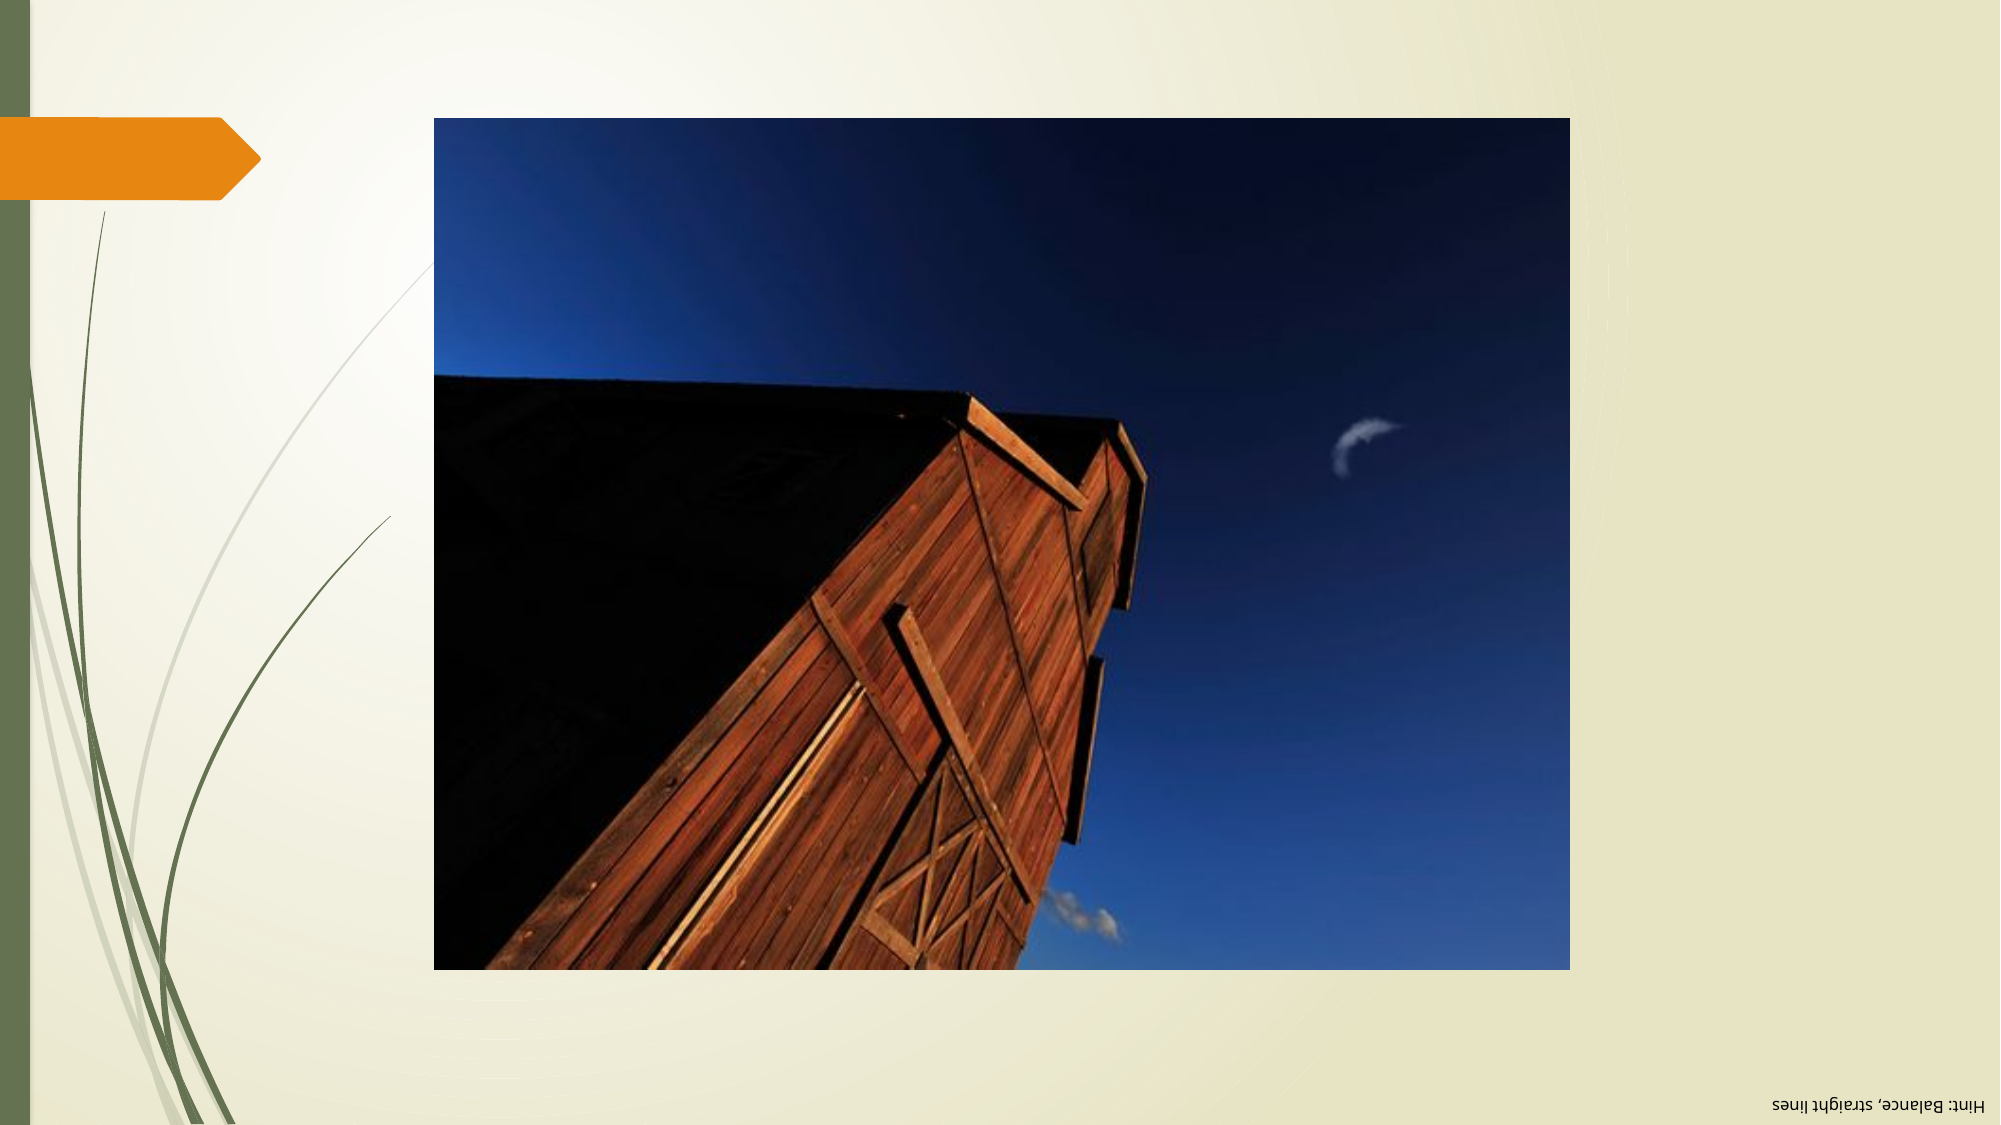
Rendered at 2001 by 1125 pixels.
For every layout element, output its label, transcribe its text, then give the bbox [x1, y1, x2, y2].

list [434, 118, 1570, 970]
text_box Hint: Balance, straight lines [1551, 1090, 2000, 1125]
